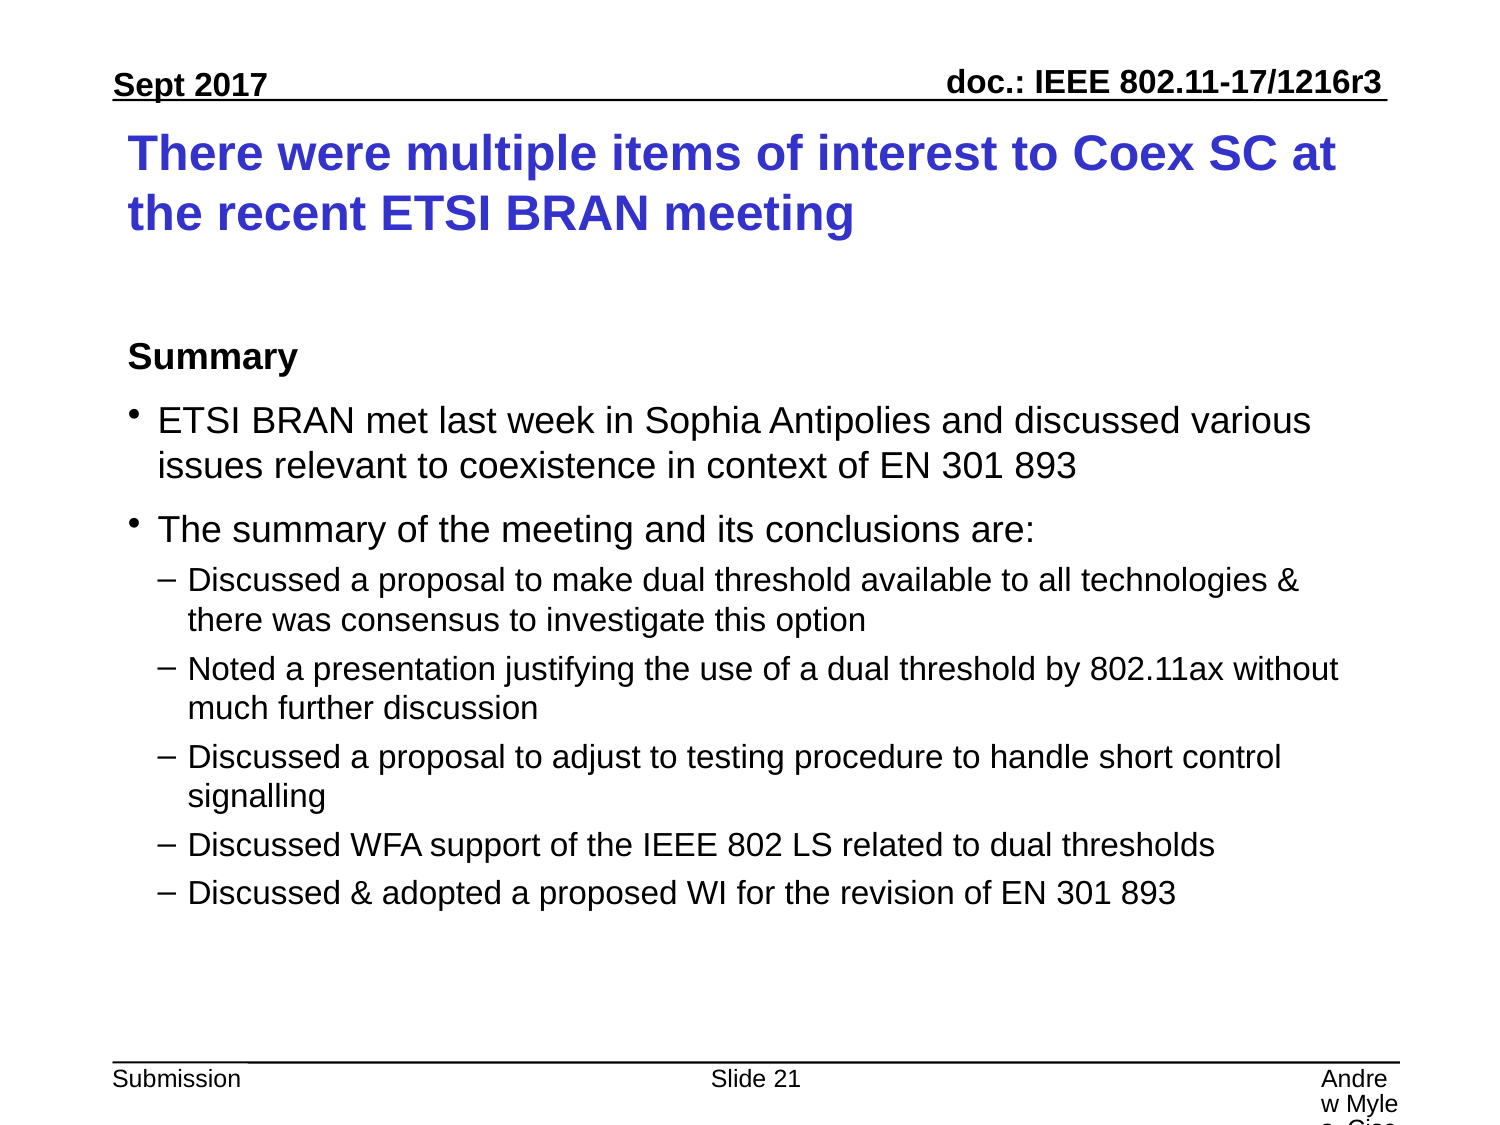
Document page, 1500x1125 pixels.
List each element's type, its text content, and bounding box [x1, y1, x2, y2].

title There were multiple items of interest to Coex SC at the recent ETSI BRAN meeting [112, 112, 1388, 288]
footer Andrew Myles, Cisco [1320, 1061, 1402, 1093]
slide_number Slide 21 [709, 1061, 803, 1093]
list Summary ETSI BRAN met last week in Sophia Antipolies and discussed various issues relevant to coexistence in context of EN 301 893 The summary of the meeting and its conclusions are: Discussed a proposal to make dual threshold available to all technologies & there was consensus to investigate this option Noted a presentation justifying the use of a dual threshold by 802.11ax without much further discussion Discussed a proposal to adjust to testing procedure to handle short control signalling Discussed WFA support of the IEEE 802 LS related to dual thresholds Discussed & adopted a proposed WI for the revision of EN 301 893 [112, 324, 1388, 1000]
